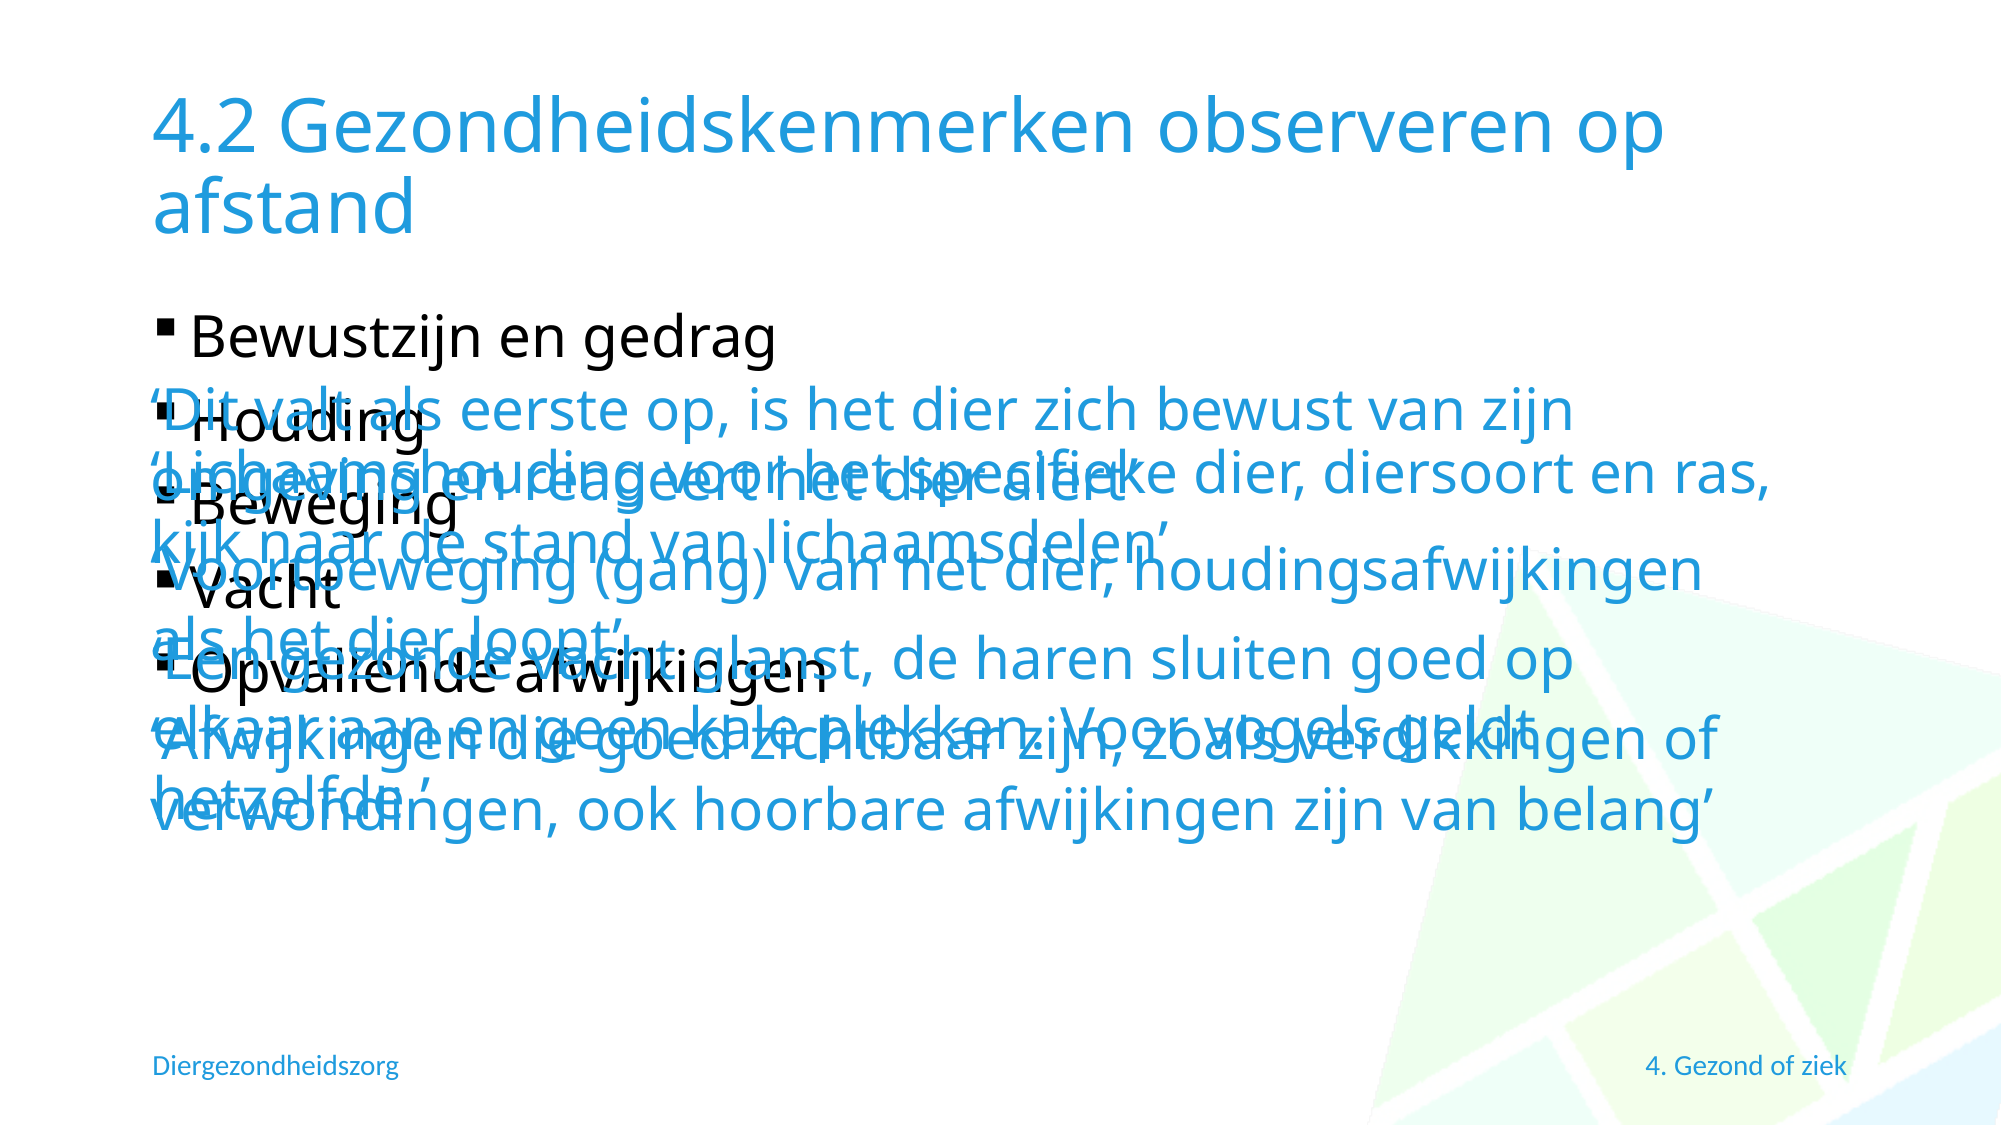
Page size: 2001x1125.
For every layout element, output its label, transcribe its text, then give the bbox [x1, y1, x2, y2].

list 4. Gezond of ziek [1412, 1042, 1863, 1103]
text_box ‘Dit valt als eerste op, is het dier zich bewust van zijn omgeving en reageert het dier alert’ [136, 364, 1862, 520]
list Diergezondheidszorg [137, 1042, 588, 1103]
text_box ‘Afwijkingen die goed zichtbaar zijn, zoals verdikkingen of verwondingen, ook hoorbare afwijkingen zijn van belang’ [136, 694, 1797, 850]
text_box ‘Voortbeweging (gang) van het dier, houdingsafwijkingen als het dier loopt’ [136, 524, 1797, 680]
text_box ‘Een gezonde vacht glanst, de haren sluiten goed op elkaar aan en geen kale plekken. Voor vogels geldt hetzelfde ’ [137, 614, 1763, 694]
title 4.2 Gezondheidskenmerken observeren op afstand [137, 59, 1917, 278]
list Bewustzijn en gedrag Houding Beweging Vacht Opvallende afwijkingen [137, 299, 1863, 1014]
text_box ‘Lichaamshouding voor het specifieke dier, diersoort en ras, kijk naar de stand van lichaamsdelen’ [136, 428, 1797, 524]
